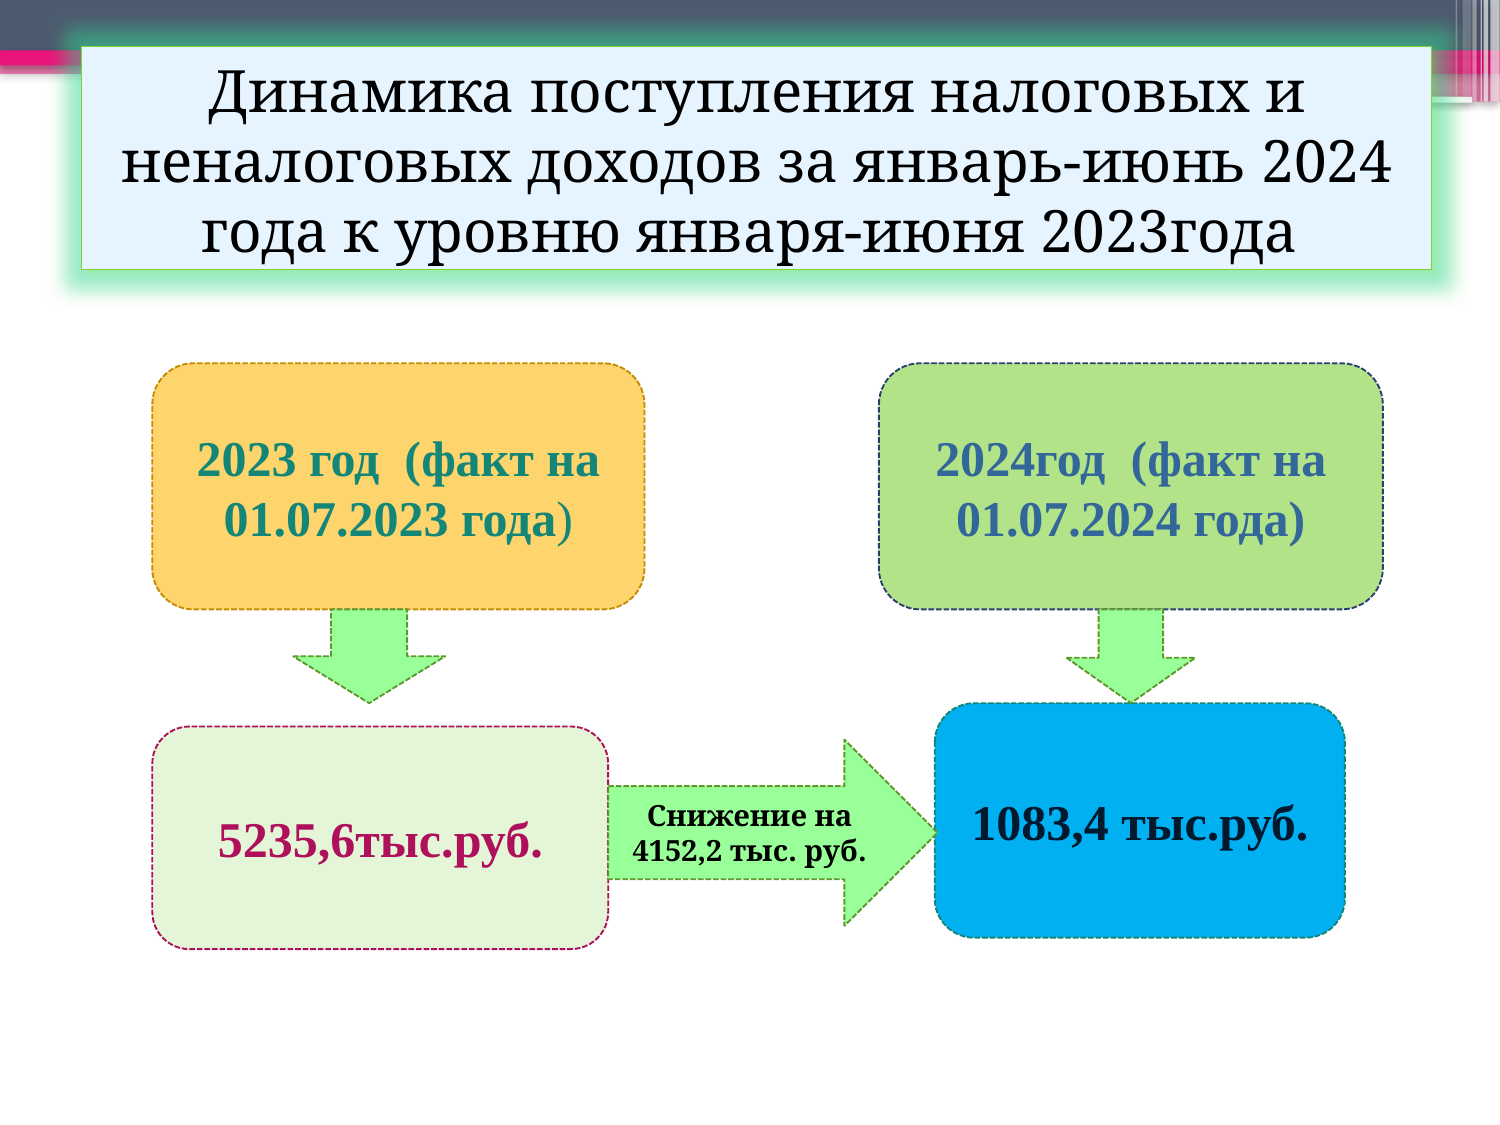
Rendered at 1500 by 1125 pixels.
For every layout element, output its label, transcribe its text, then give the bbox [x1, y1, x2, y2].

text_box 2023 год (факт на 01.07.2023 года) [151, 362, 646, 611]
text_box [1065, 608, 1196, 704]
text_box Снижение на 4152,2 тыс. руб. [607, 738, 938, 927]
text_box 2024год (факт на 01.07.2024 года) [877, 362, 1384, 611]
text_box [292, 608, 447, 704]
text_box 5235,6тыс.руб. [151, 725, 610, 951]
text_box Динамика поступления налоговых и неналоговых доходов за январь-июнь 2024 года к уровню января-июня 2023года [81, 46, 1432, 270]
text_box 1083,4 тыс.руб. [933, 702, 1346, 939]
